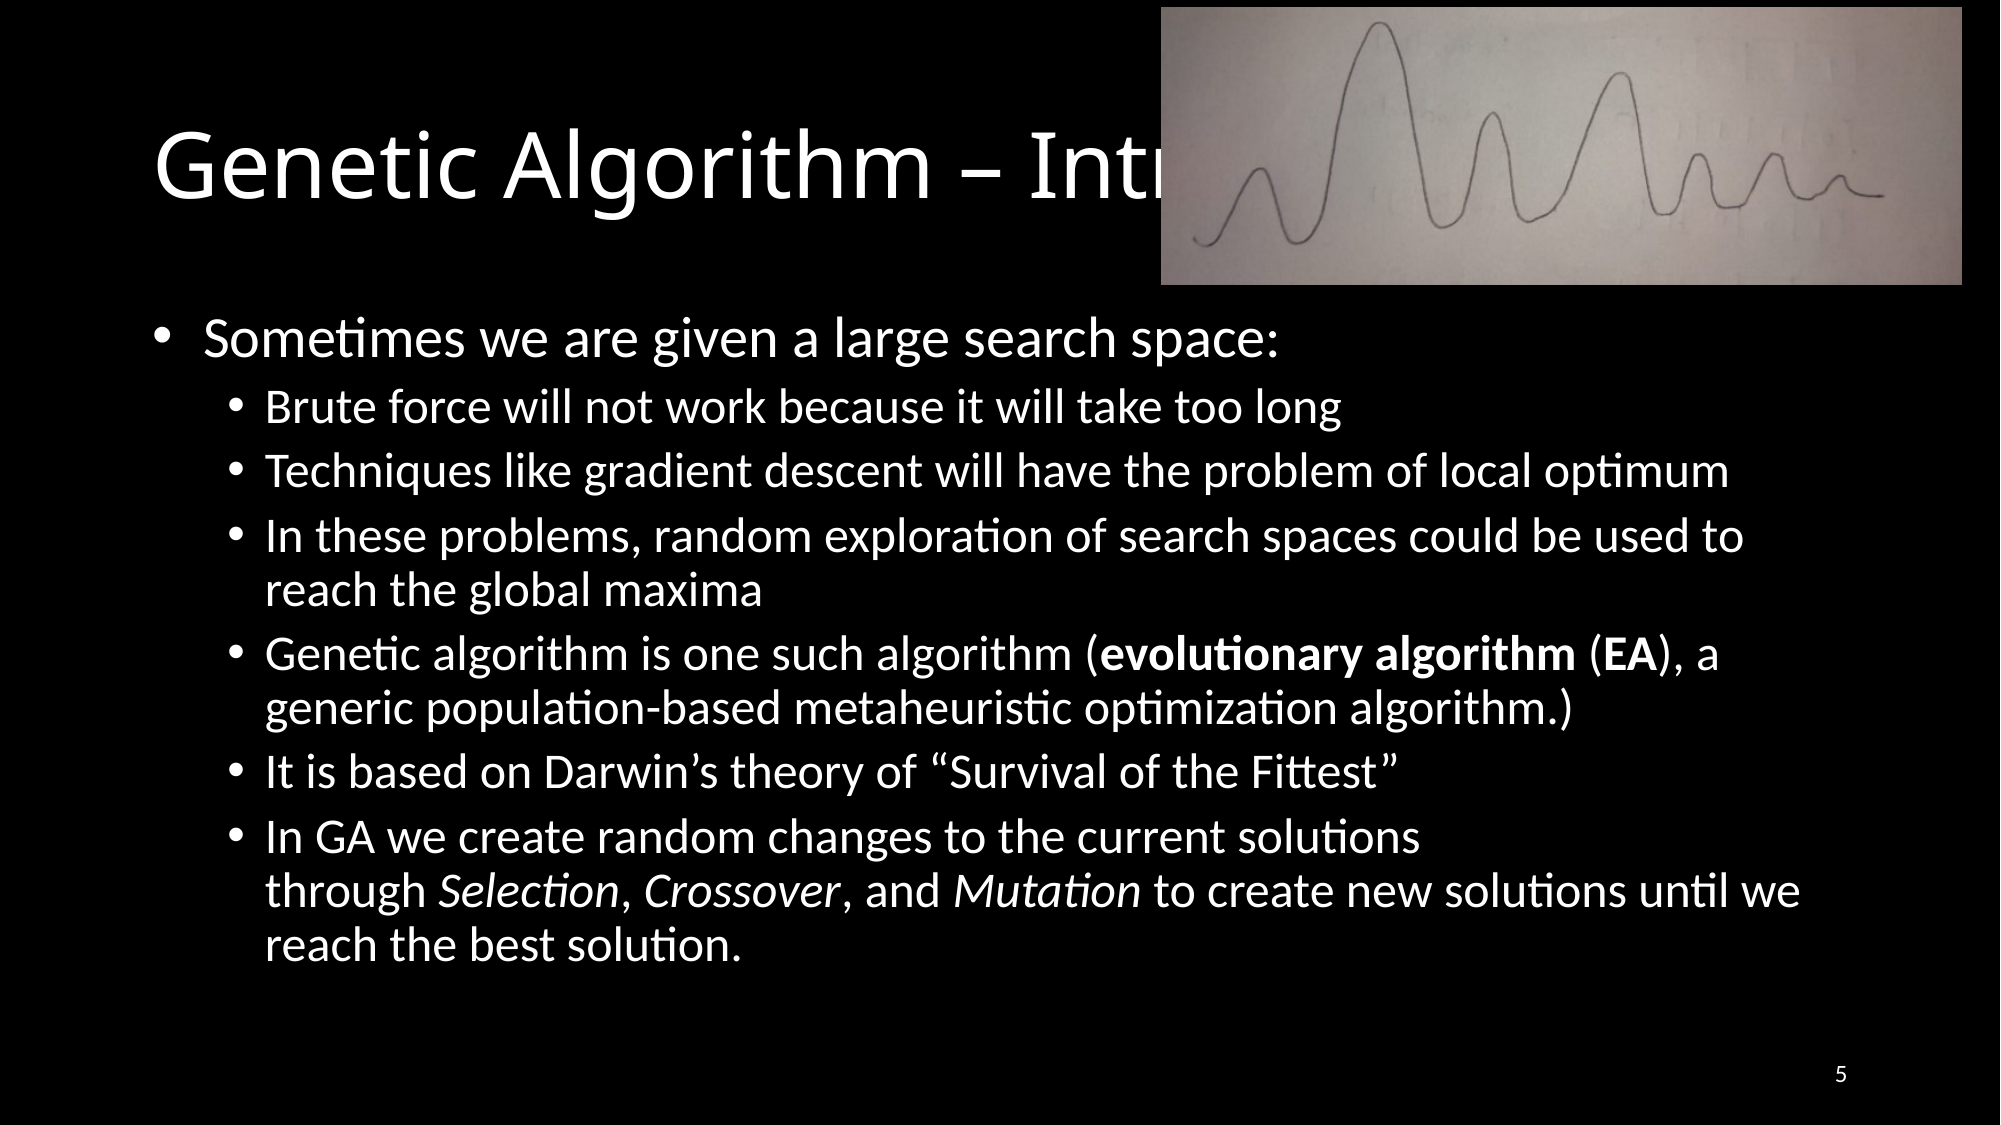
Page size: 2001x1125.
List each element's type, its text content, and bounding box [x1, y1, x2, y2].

title Genetic Algorithm – Intro [137, 59, 1161, 278]
slide_number 5 [1412, 1042, 1863, 1103]
list Sometimes we are given a large search space: Brute force will not work because it will take too long Techniques like gradient descent will have the problem of local optimum In these problems, random exploration of search spaces could be used to reach the global maxima Genetic algorithm is one such algorithm (evolutionary algorithm (EA), a generic population-based metaheuristic optimization algorithm.) It is based on Darwin’s theory of “Survival of the Fittest” In GA we create random changes to the current solutions through Selection, Crossover, and Mutation to create new solutions until we reach the best solution. [137, 299, 1863, 1014]
picture [1161, 6, 1962, 285]
